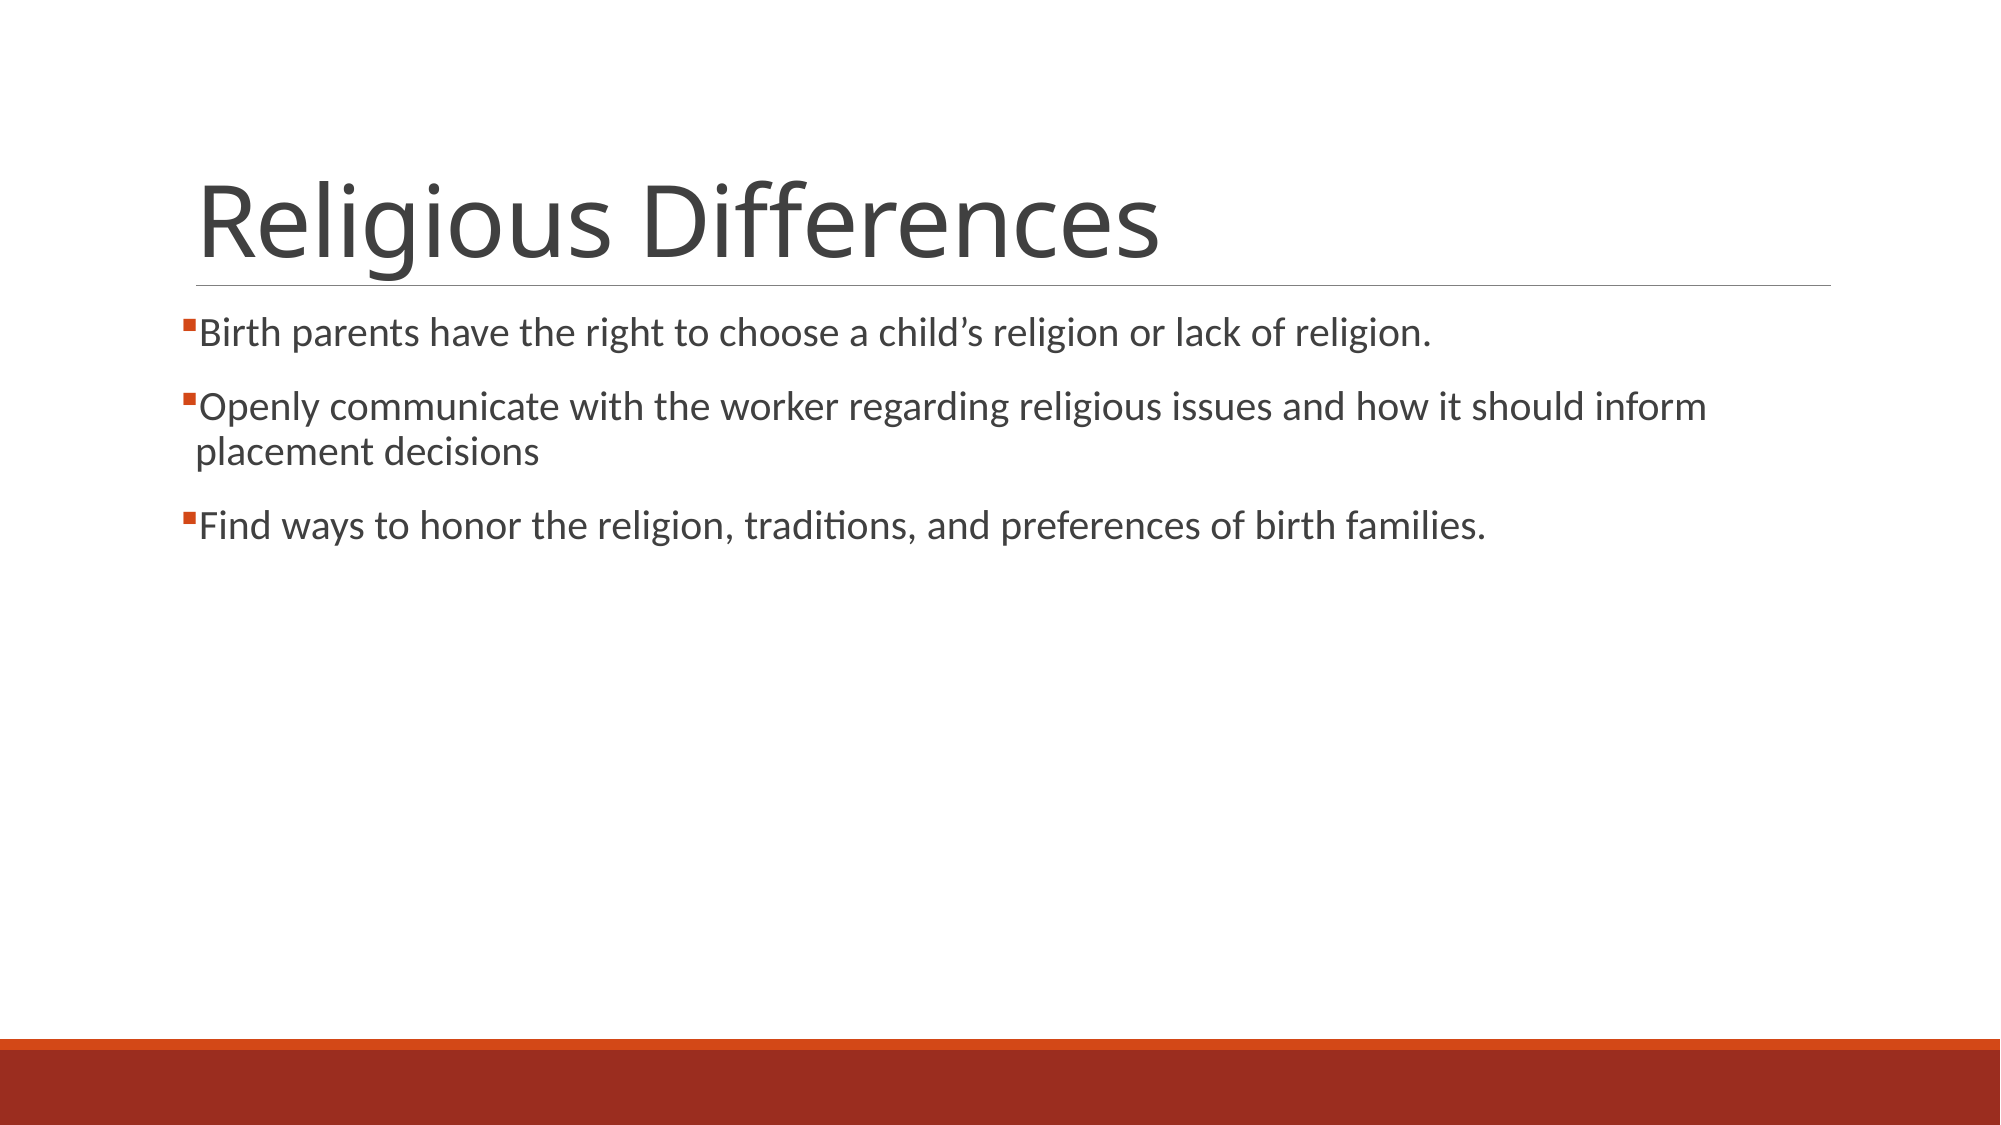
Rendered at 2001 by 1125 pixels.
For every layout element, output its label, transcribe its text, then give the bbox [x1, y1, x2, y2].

title Religious Differences [180, 47, 1830, 285]
list Birth parents have the right to choose a child’s religion or lack of religion. Openly communicate with the worker regarding religious issues and how it should inform placement decisions Find ways to honor the religion, traditions, and preferences of birth families. [180, 302, 1830, 963]
